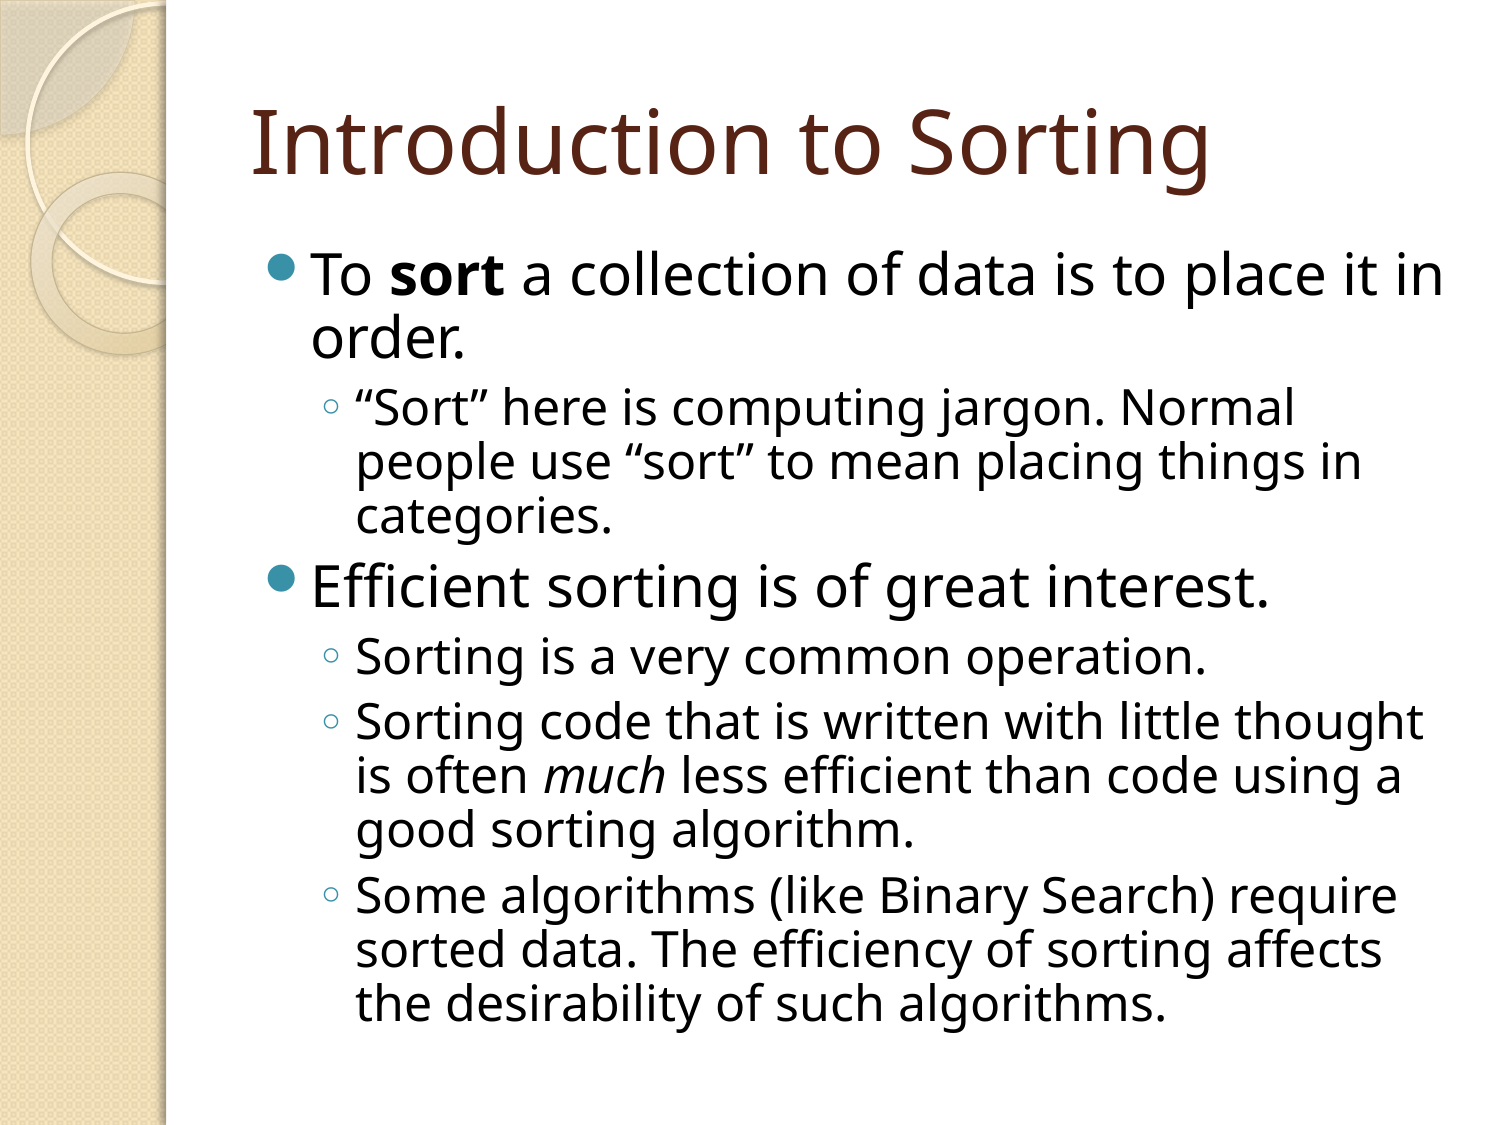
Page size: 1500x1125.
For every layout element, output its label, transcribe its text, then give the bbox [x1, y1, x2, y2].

title Introduction to Sorting [235, 45, 1466, 233]
list To sort a collection of data is to place it in order. “Sort” here is computing jargon. Normal people use “sort” to mean placing things in categories. Efficient sorting is of great interest. Sorting is a very common operation. Sorting code that is written with little thought is often much less efficient than code using a good sorting algorithm. Some algorithms (like Binary Search) require sorted data. The efficiency of sorting affects the desirability of such algorithms. [235, 237, 1466, 1026]
